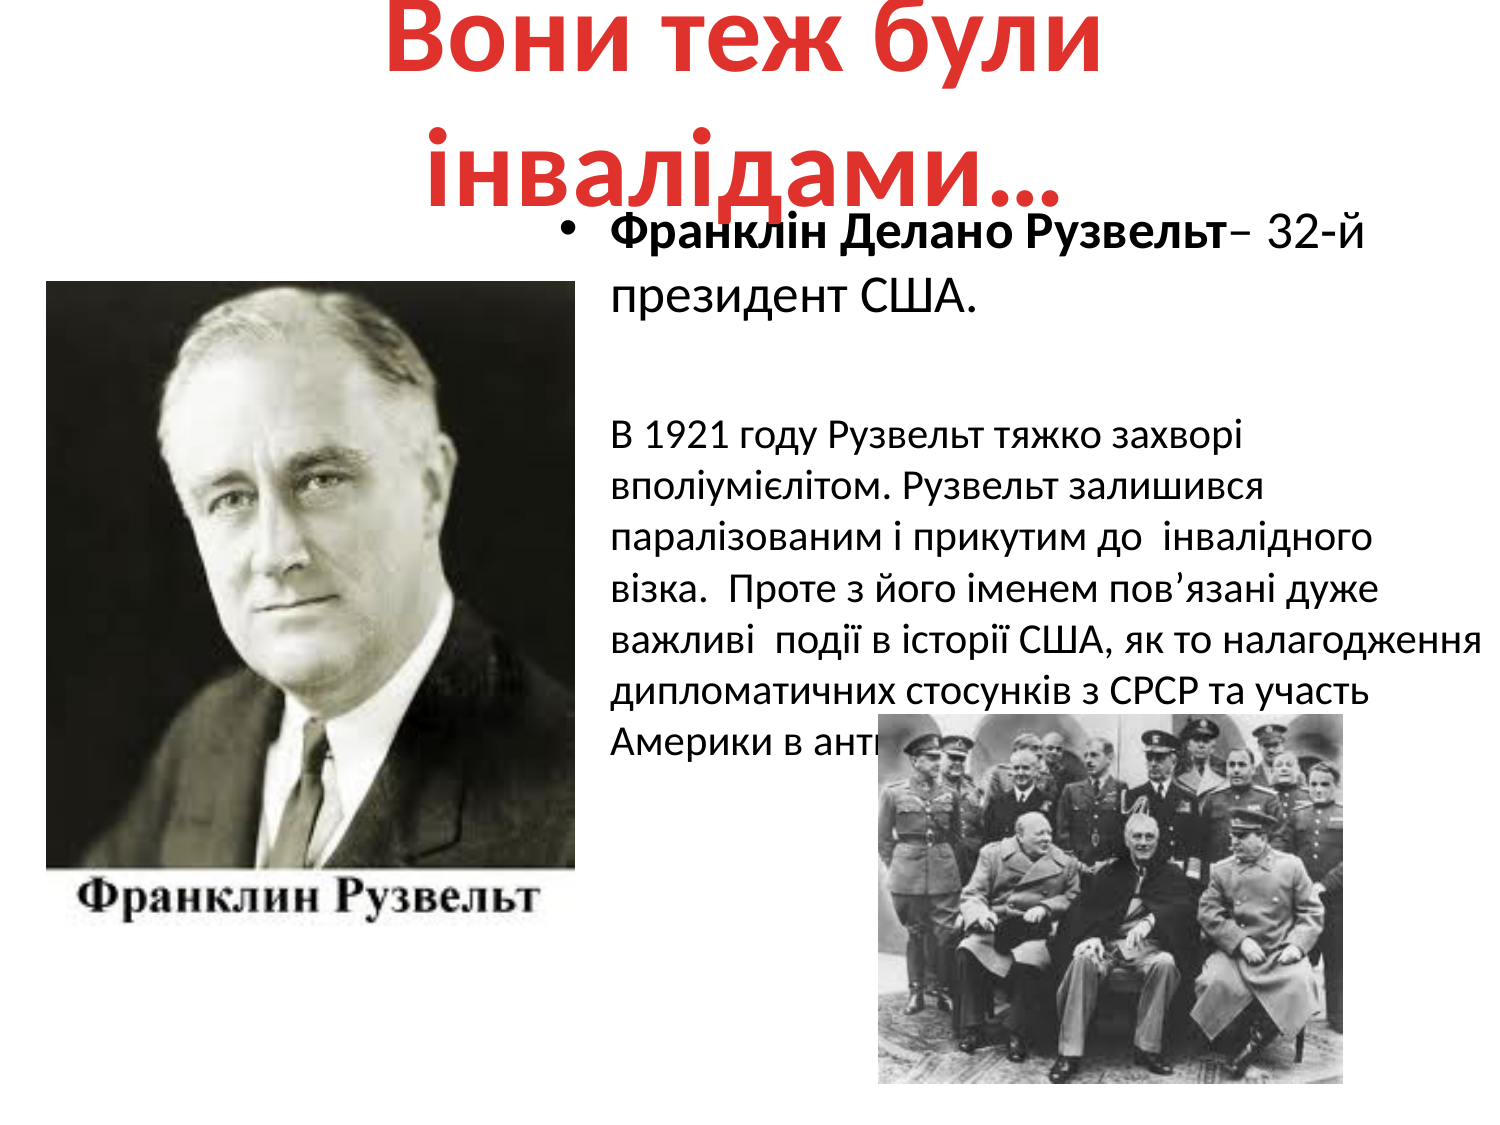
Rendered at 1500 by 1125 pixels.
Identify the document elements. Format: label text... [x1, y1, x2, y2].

picture [878, 714, 1344, 1084]
title Вони теж були інвалідами… [70, 0, 1421, 237]
picture [46, 280, 575, 926]
list Франклін Делано Рузвельт– 32‑й президент США. В 1921 году Рузвельт тяжко захворі вполіумієлітом. Рузвельт залишився паралізованим і прикутим до інвалідного візка. Проте з його іменем пов’язані дуже важливі події в історії США, як то налагодження дипломатичних стосунків з СРСР та участь Америки в антигітлерівській коаліції. [543, 187, 1500, 786]
